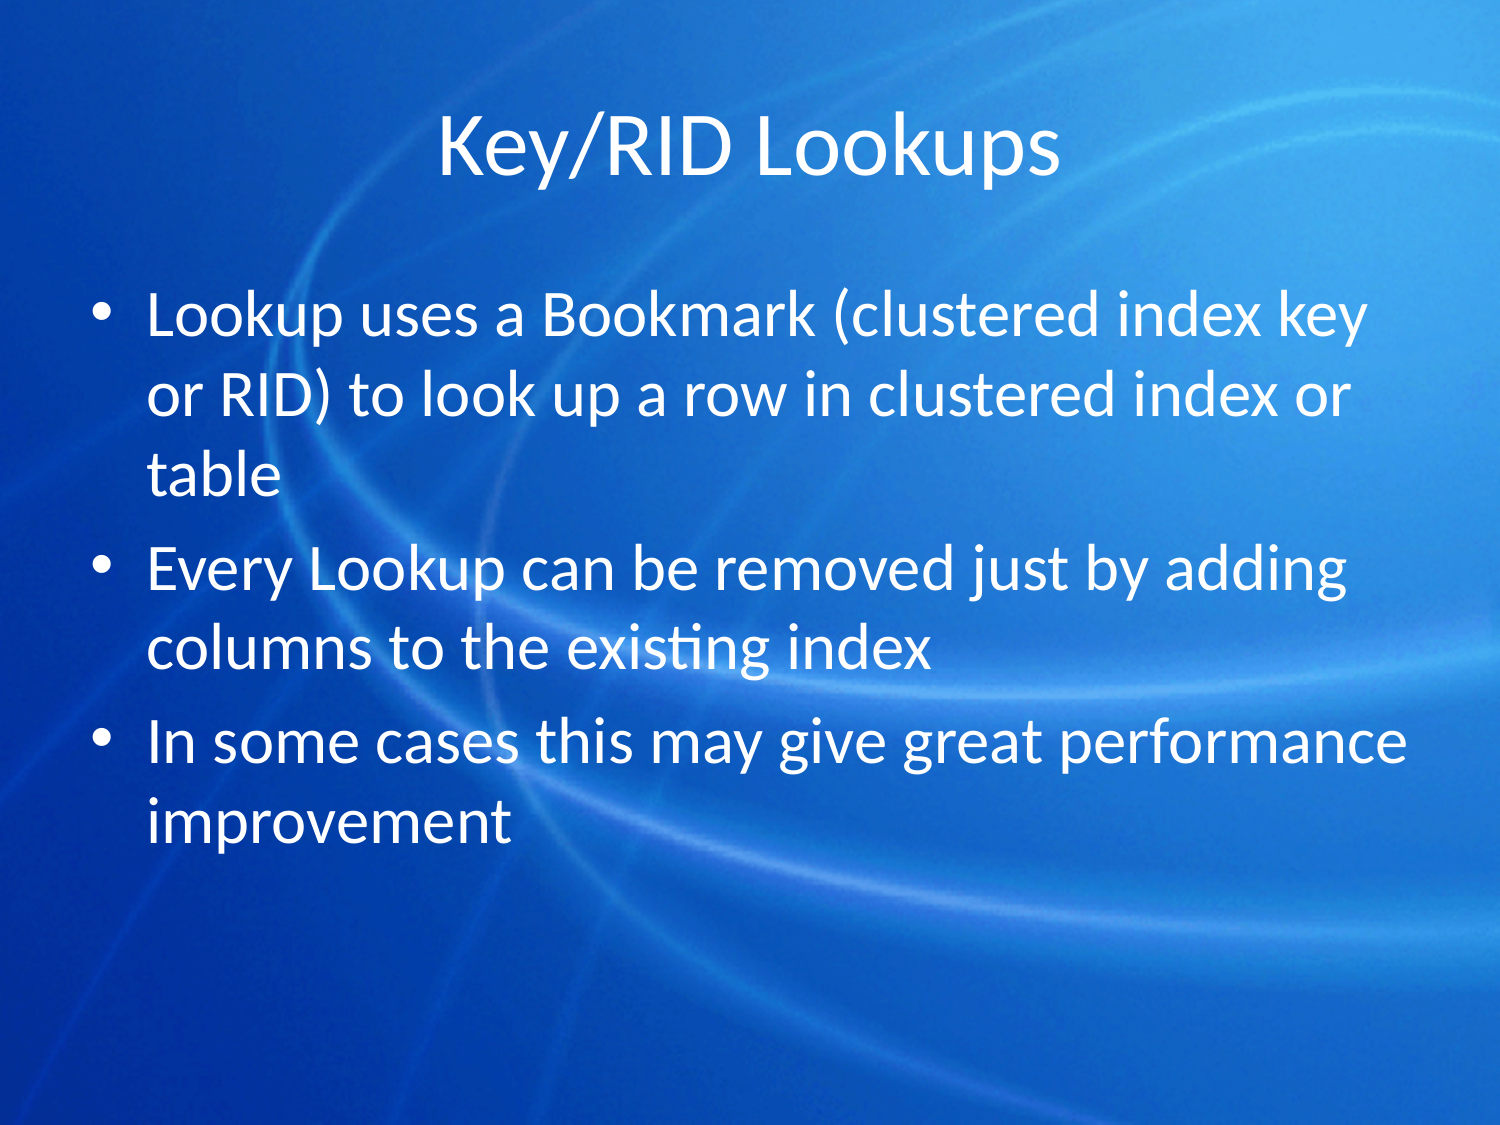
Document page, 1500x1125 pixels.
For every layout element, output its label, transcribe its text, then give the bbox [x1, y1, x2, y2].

picture [0, 0, 1500, 1125]
list Lookup uses a Bookmark (clustered index key or RID) to look up a row in clustered index or table Every Lookup can be removed just by adding columns to the existing index In some cases this may give great performance improvement [75, 262, 1425, 1005]
title Key/RID Lookups [75, 45, 1425, 233]
